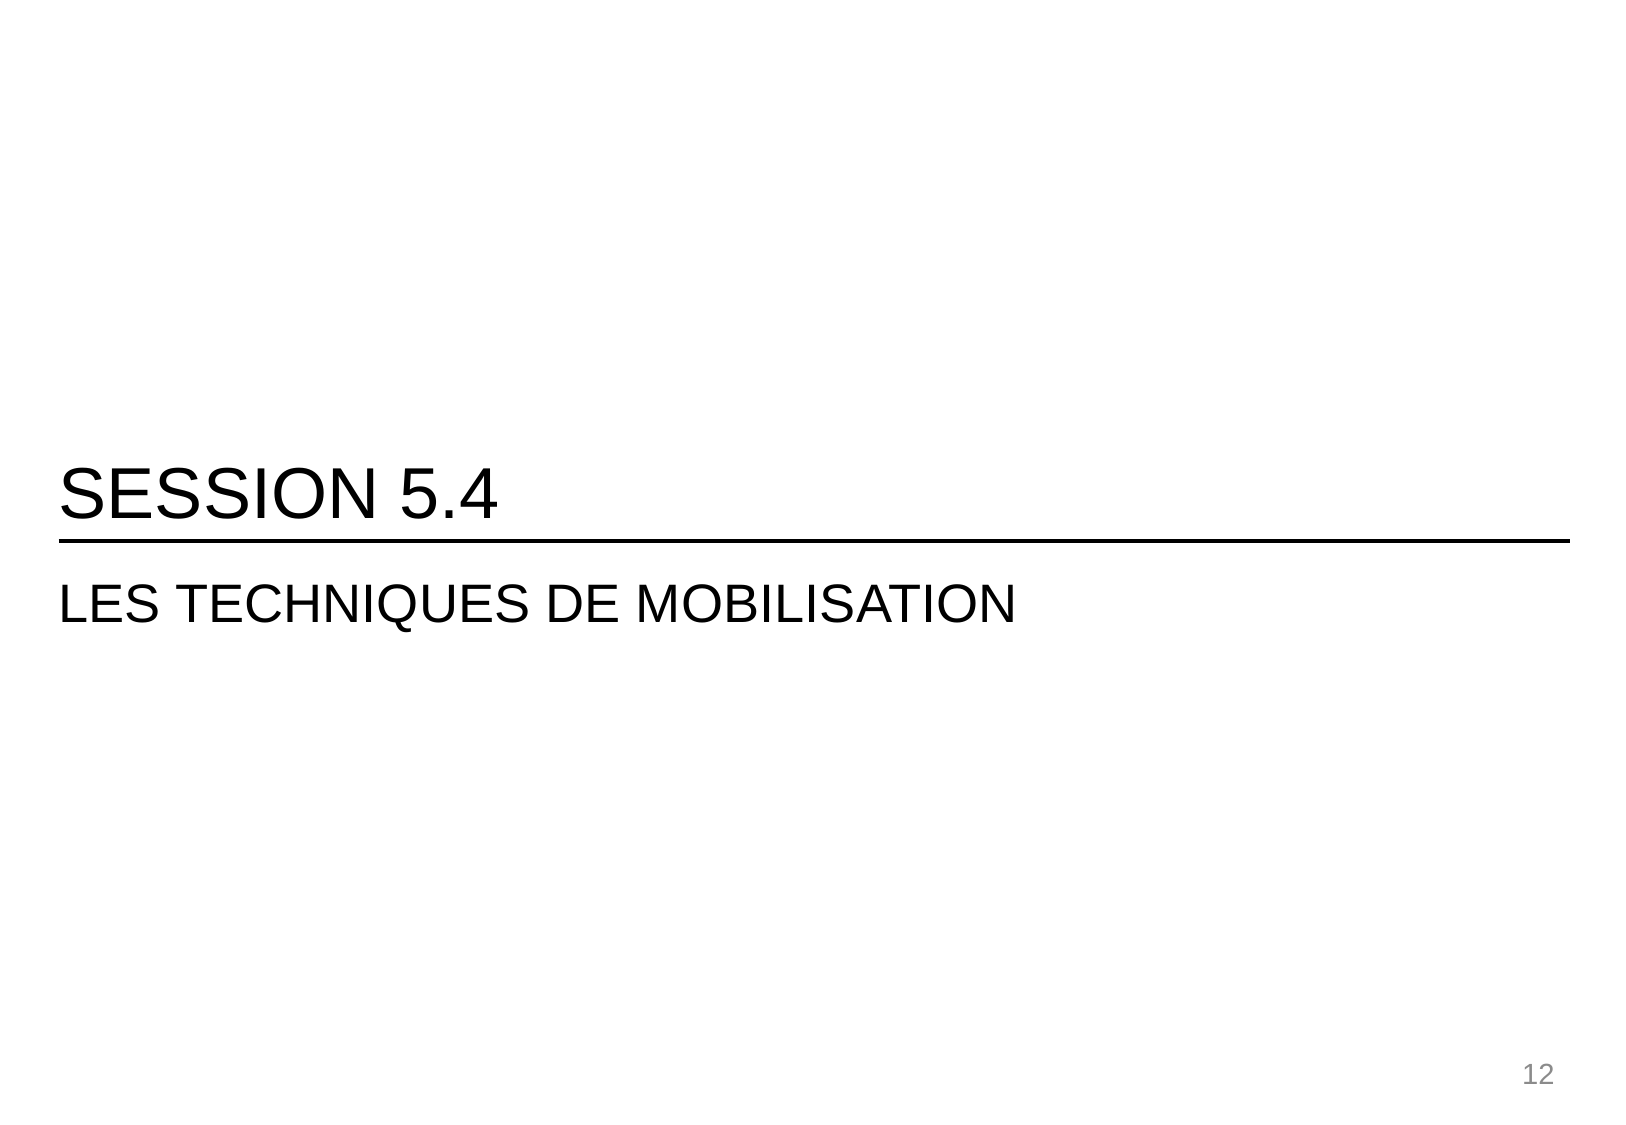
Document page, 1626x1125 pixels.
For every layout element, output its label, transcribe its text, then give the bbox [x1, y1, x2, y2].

list Les techniques de mobilisation [58, 568, 1570, 713]
title Session 5.4 [58, 320, 1570, 542]
slide_number 12 [1147, 1042, 1570, 1103]
